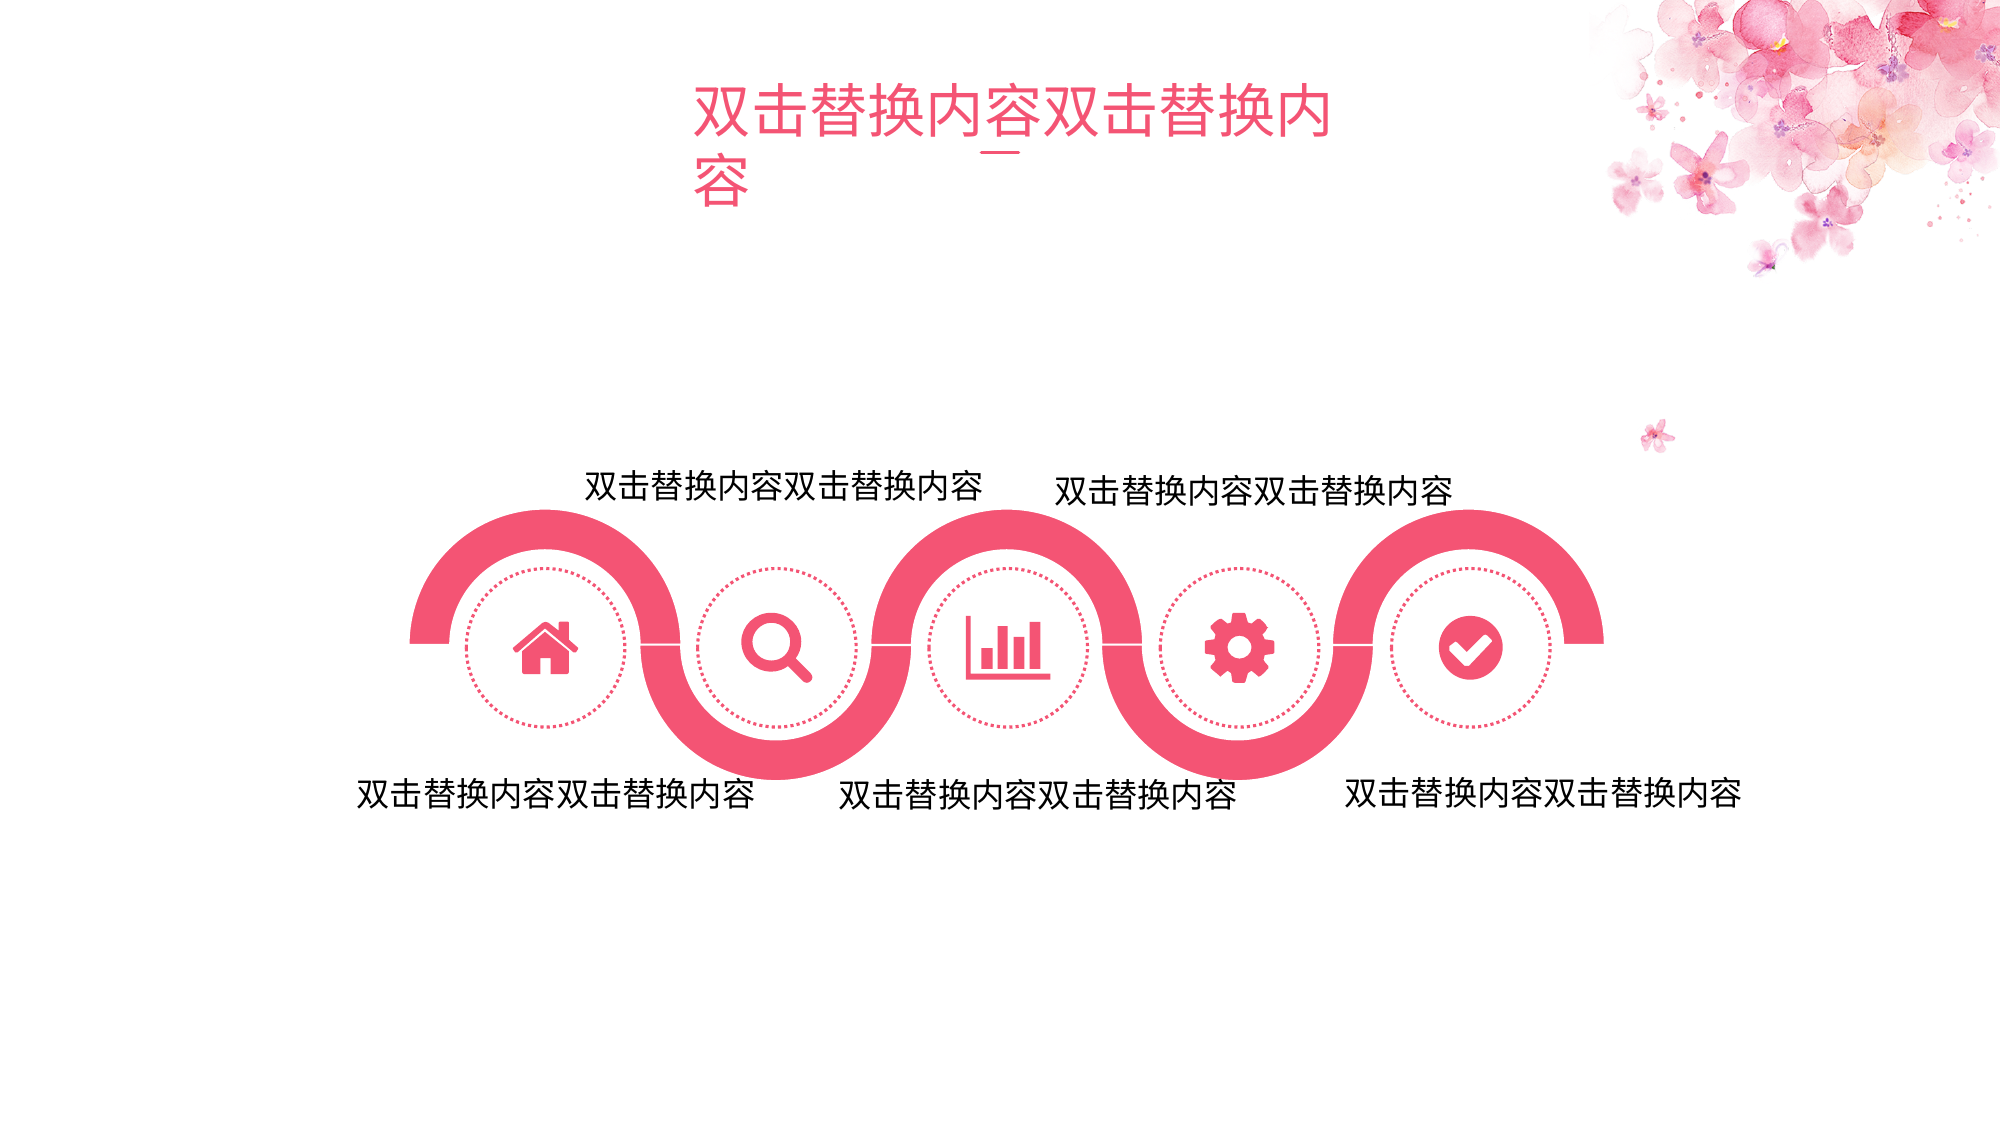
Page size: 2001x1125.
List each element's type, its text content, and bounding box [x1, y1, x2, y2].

picture [1571, 0, 2000, 459]
text_box [1159, 567, 1320, 729]
text_box [1204, 612, 1275, 683]
text_box 双击替换内容双击替换内容 [678, 66, 1363, 222]
text_box [465, 567, 626, 729]
text_box [927, 567, 1089, 729]
text_box 双击替换内容双击替换内容 [569, 458, 999, 513]
text_box [638, 643, 914, 783]
text_box [407, 507, 683, 647]
text_box [1438, 615, 1503, 680]
text_box 双击替换内容双击替换内容 [1329, 765, 1759, 820]
text_box [512, 621, 579, 675]
text_box [965, 615, 1051, 680]
text_box [1100, 643, 1375, 782]
text_box [869, 507, 1145, 647]
text_box [1390, 567, 1552, 729]
text_box [1330, 507, 1606, 647]
text_box [741, 612, 813, 683]
text_box 双击替换内容双击替换内容 [823, 766, 1253, 822]
text_box [696, 567, 858, 729]
text_box 双击替换内容双击替换内容 [341, 765, 771, 821]
text_box 双击替换内容双击替换内容 [1039, 463, 1469, 518]
